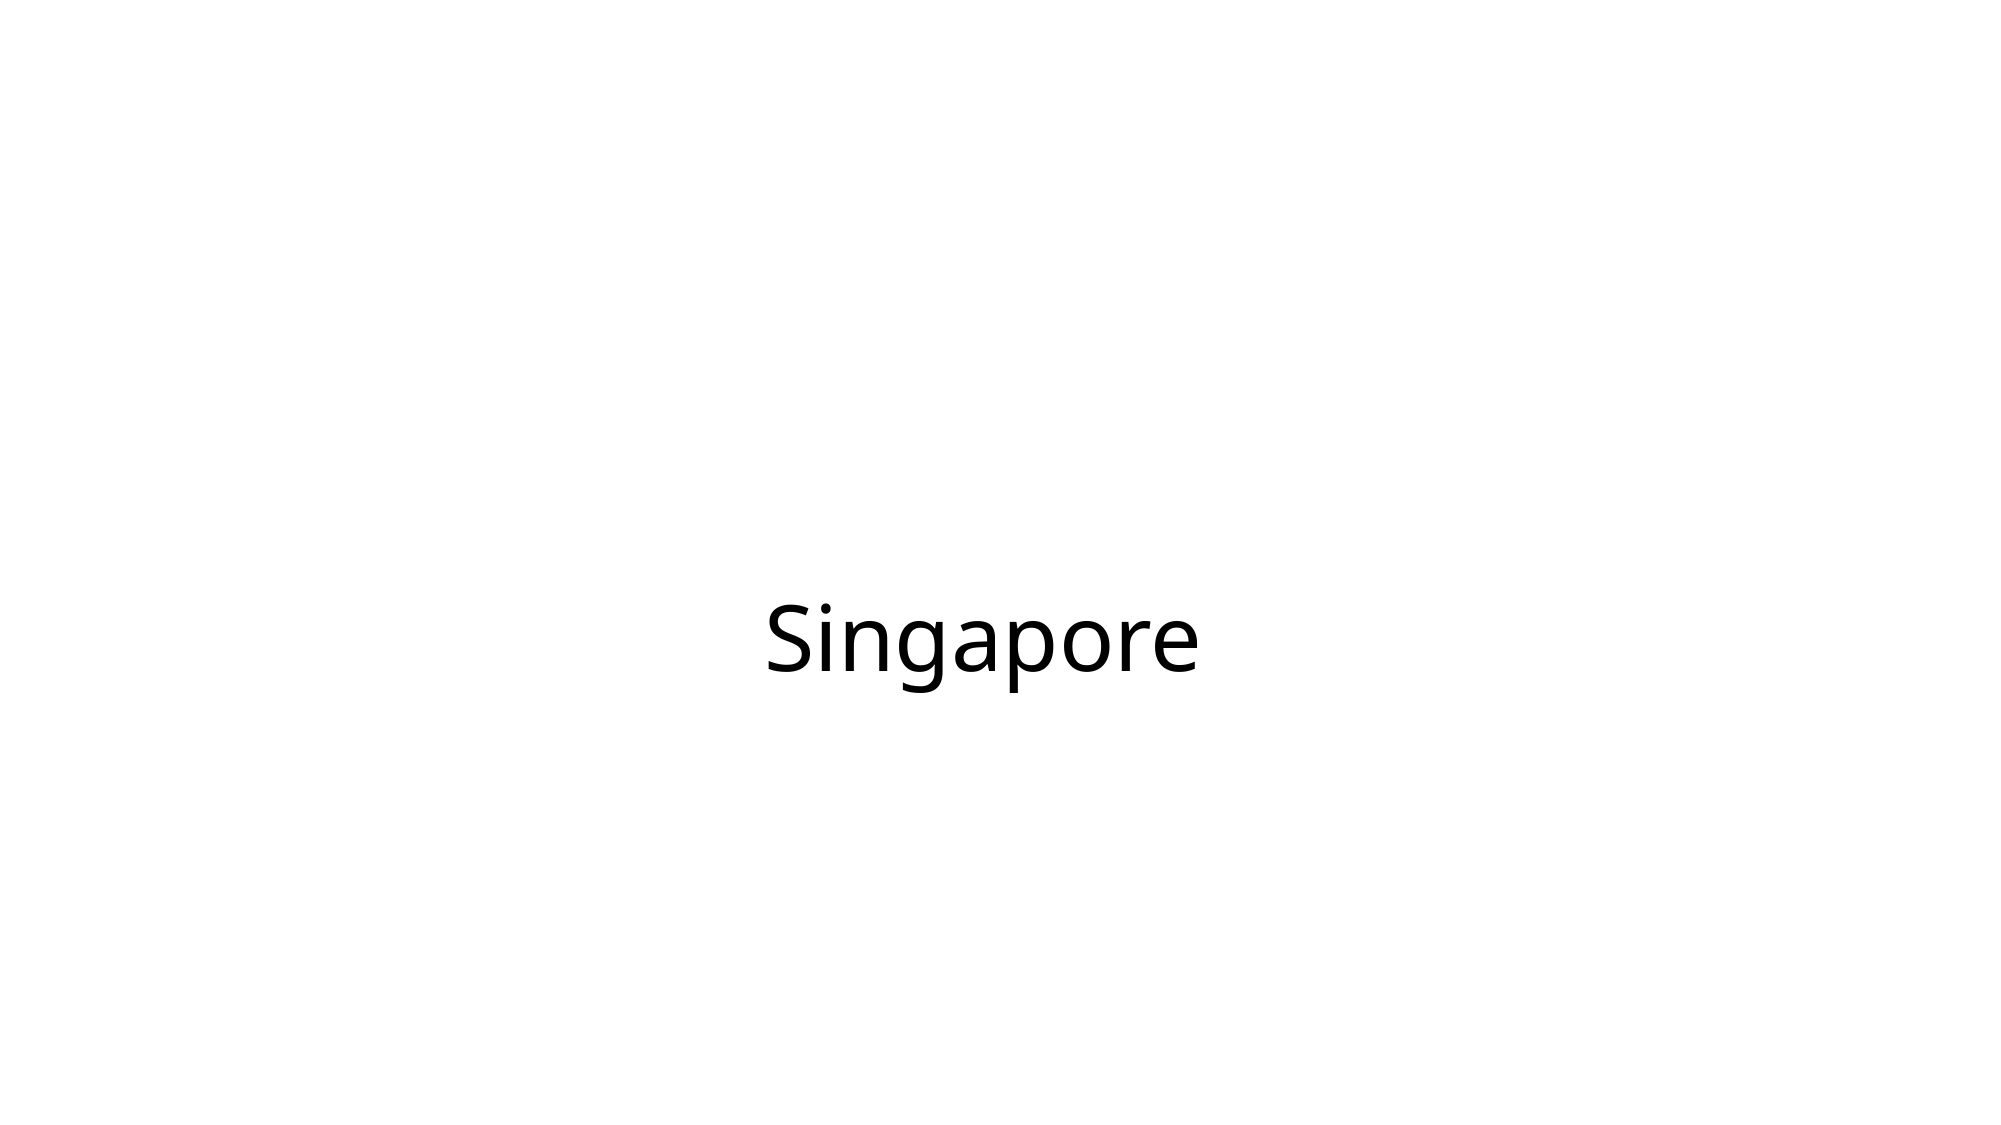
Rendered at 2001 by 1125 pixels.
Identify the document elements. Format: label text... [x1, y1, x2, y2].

title Singapore [133, 533, 1859, 751]
